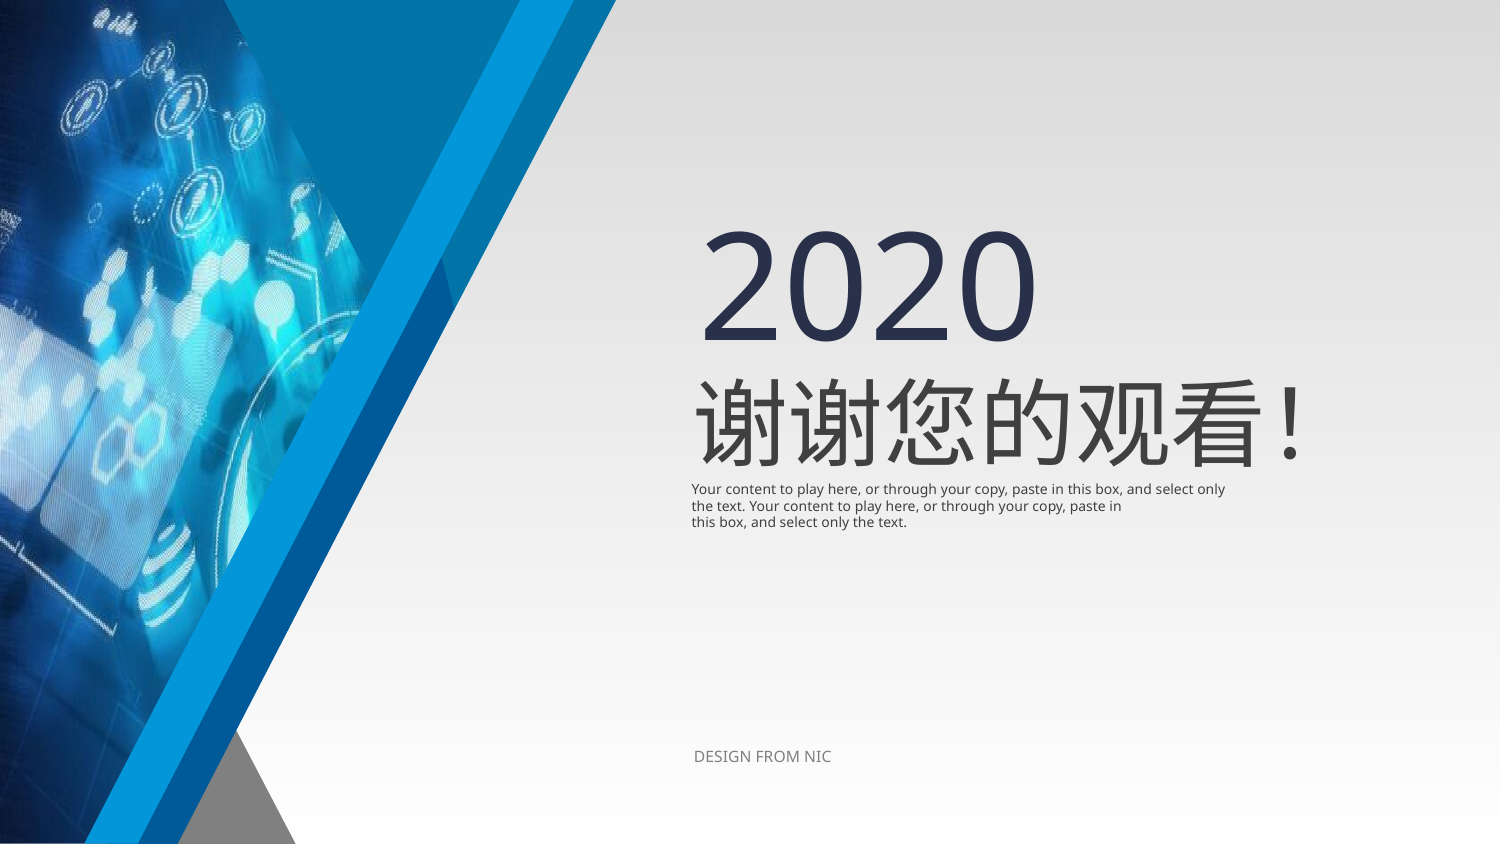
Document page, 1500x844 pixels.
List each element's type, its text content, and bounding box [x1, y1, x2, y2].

text_box Your content to play here, or through your copy, paste in this box, and select only the text. Your content to play here, or through your copy, paste in this box, and select only the text. [676, 472, 1351, 538]
text_box 2020 [683, 183, 1057, 378]
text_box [0, 0, 617, 844]
text_box 谢谢您的观看！ [677, 356, 1378, 487]
text_box DESIGN FROM NIC [679, 739, 847, 773]
